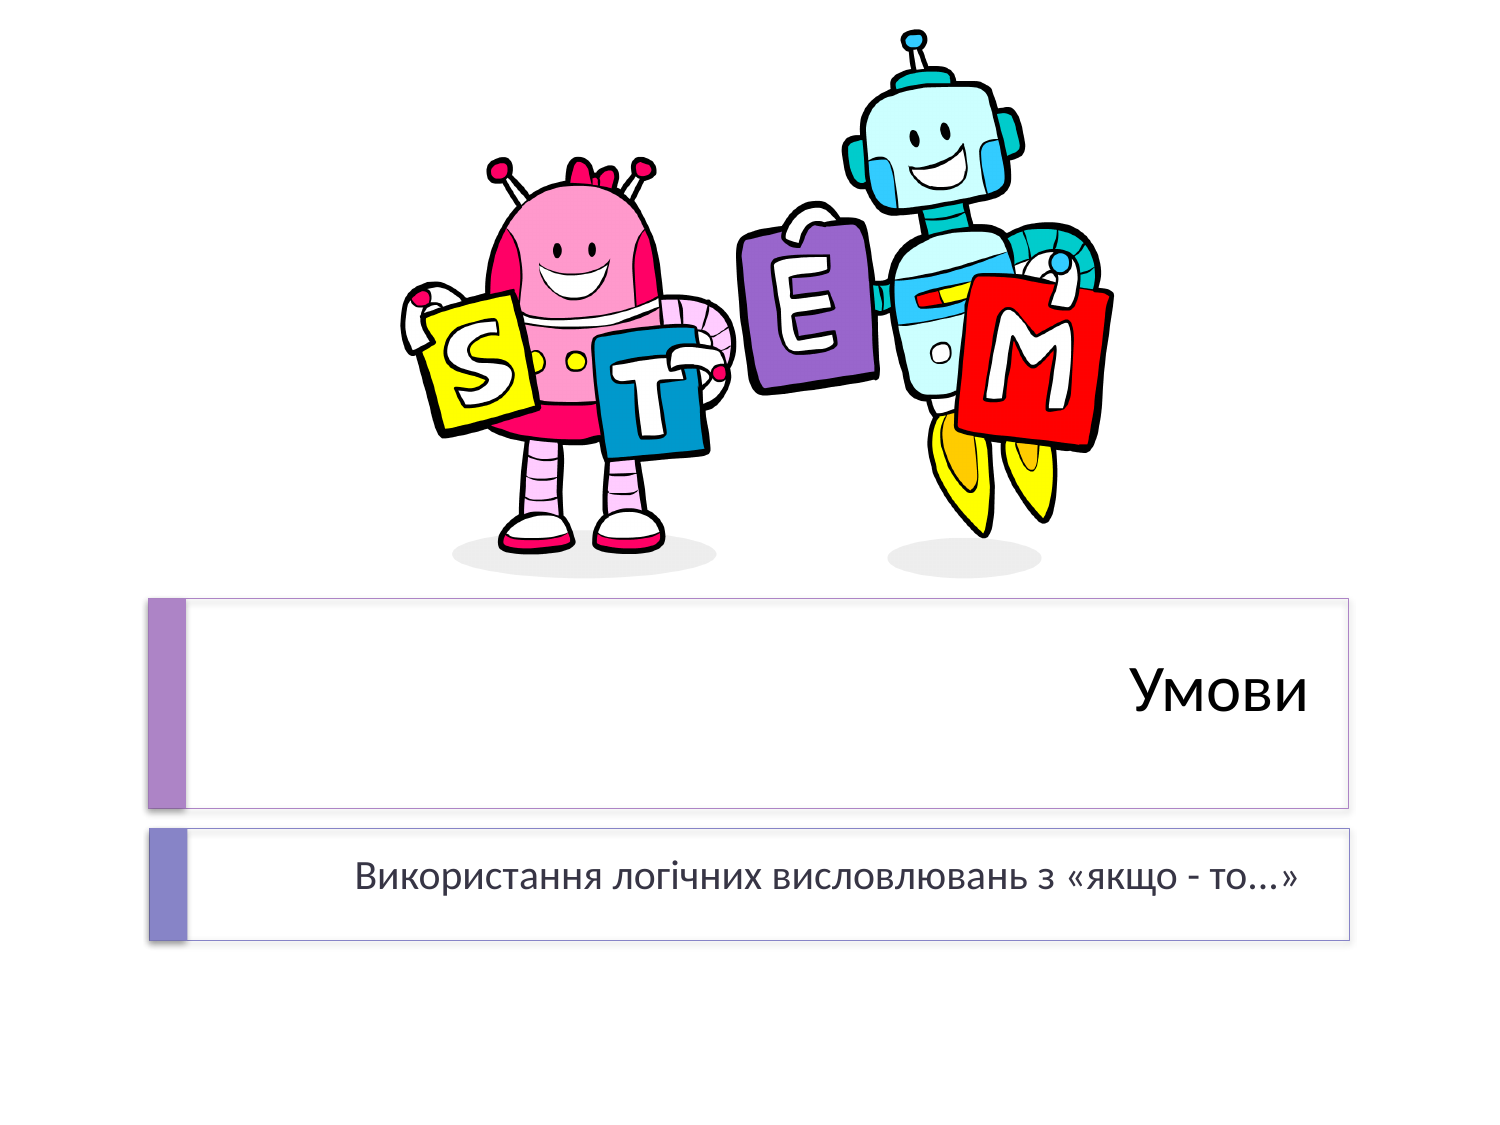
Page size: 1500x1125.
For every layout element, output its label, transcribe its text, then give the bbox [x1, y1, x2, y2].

title Умови [200, 637, 1325, 800]
picture [320, 19, 1205, 585]
subtitle Використання логічних висловлювань з «якщо - то...» [200, 840, 1325, 929]
